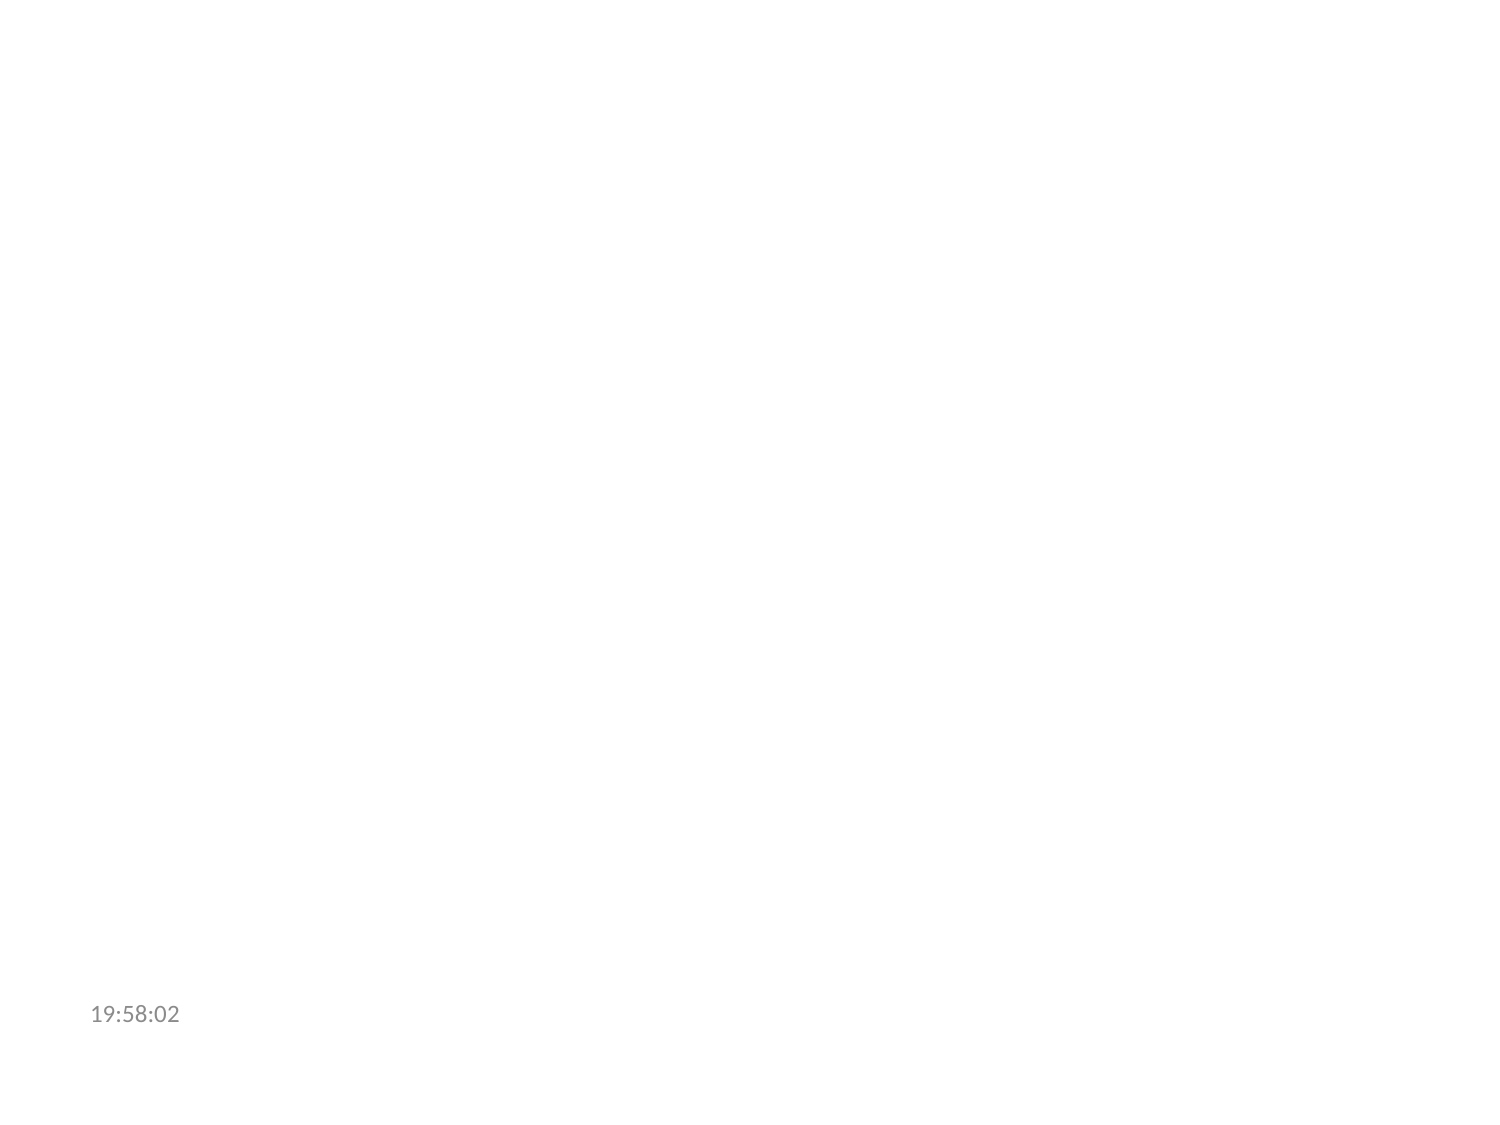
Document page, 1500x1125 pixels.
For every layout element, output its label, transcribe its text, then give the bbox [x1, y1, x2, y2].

text_box 15:35:09 [75, 982, 425, 1043]
